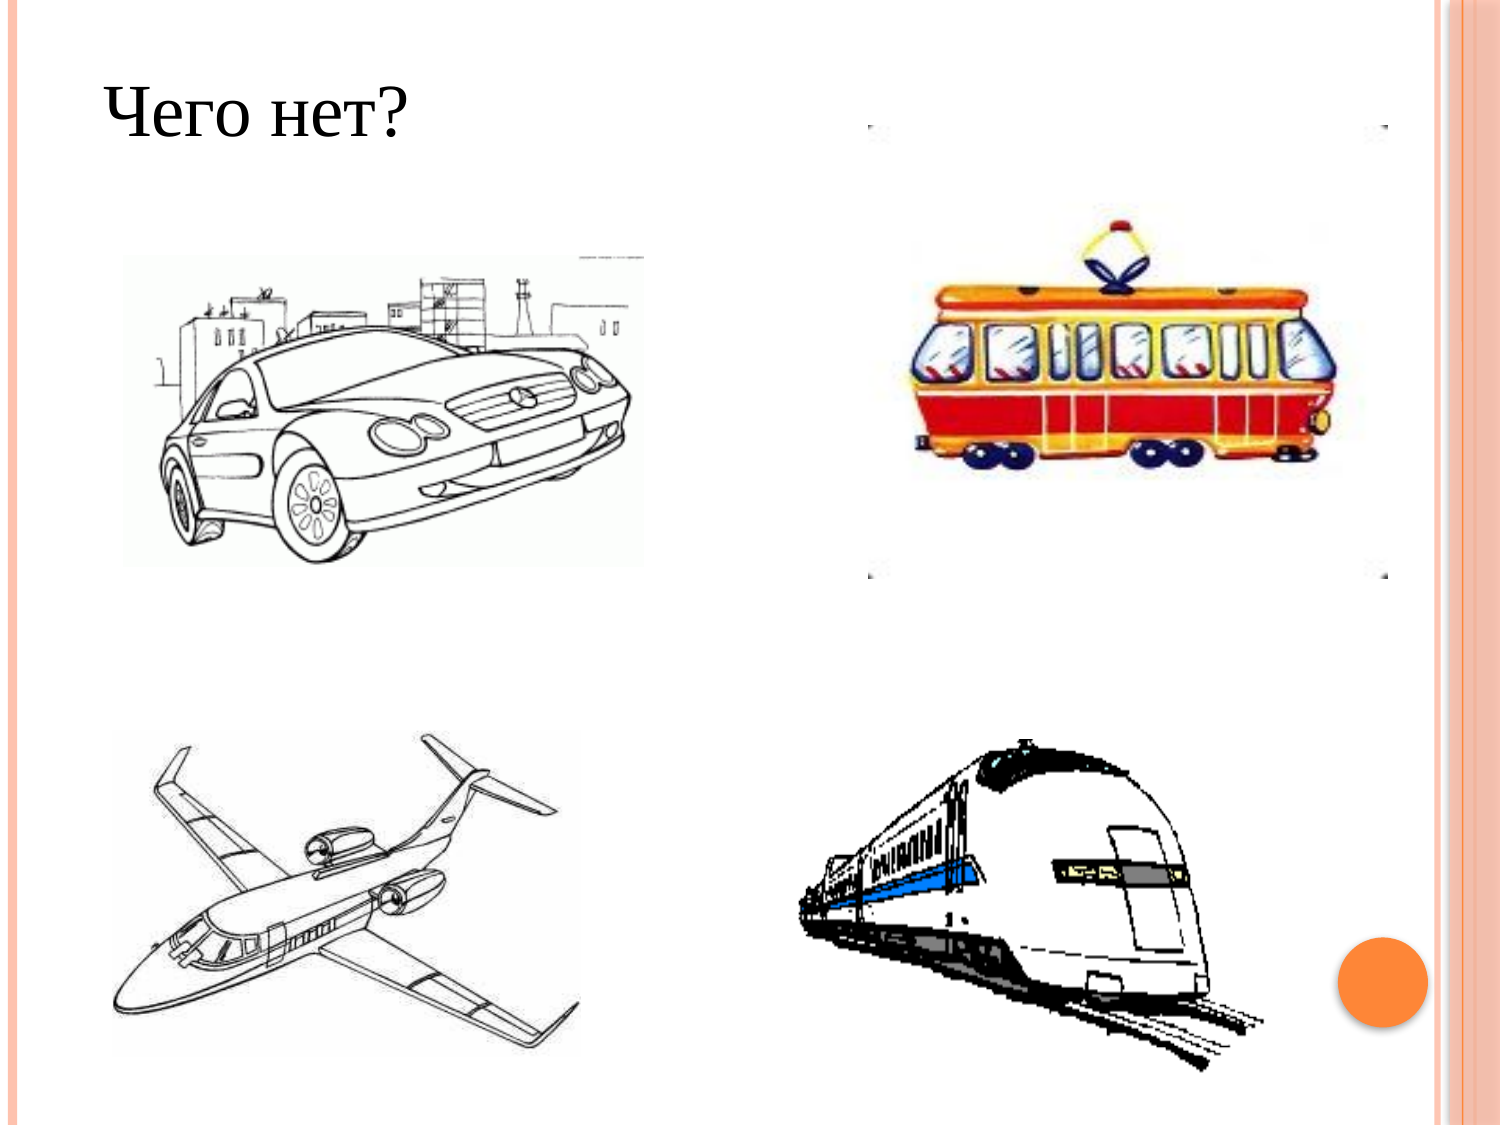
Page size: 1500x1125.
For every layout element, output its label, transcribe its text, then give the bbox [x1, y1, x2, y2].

picture [796, 739, 1268, 1076]
text_box Чего нет? [88, 54, 1046, 160]
picture [867, 124, 1389, 579]
picture [111, 655, 582, 1125]
picture [123, 254, 645, 568]
